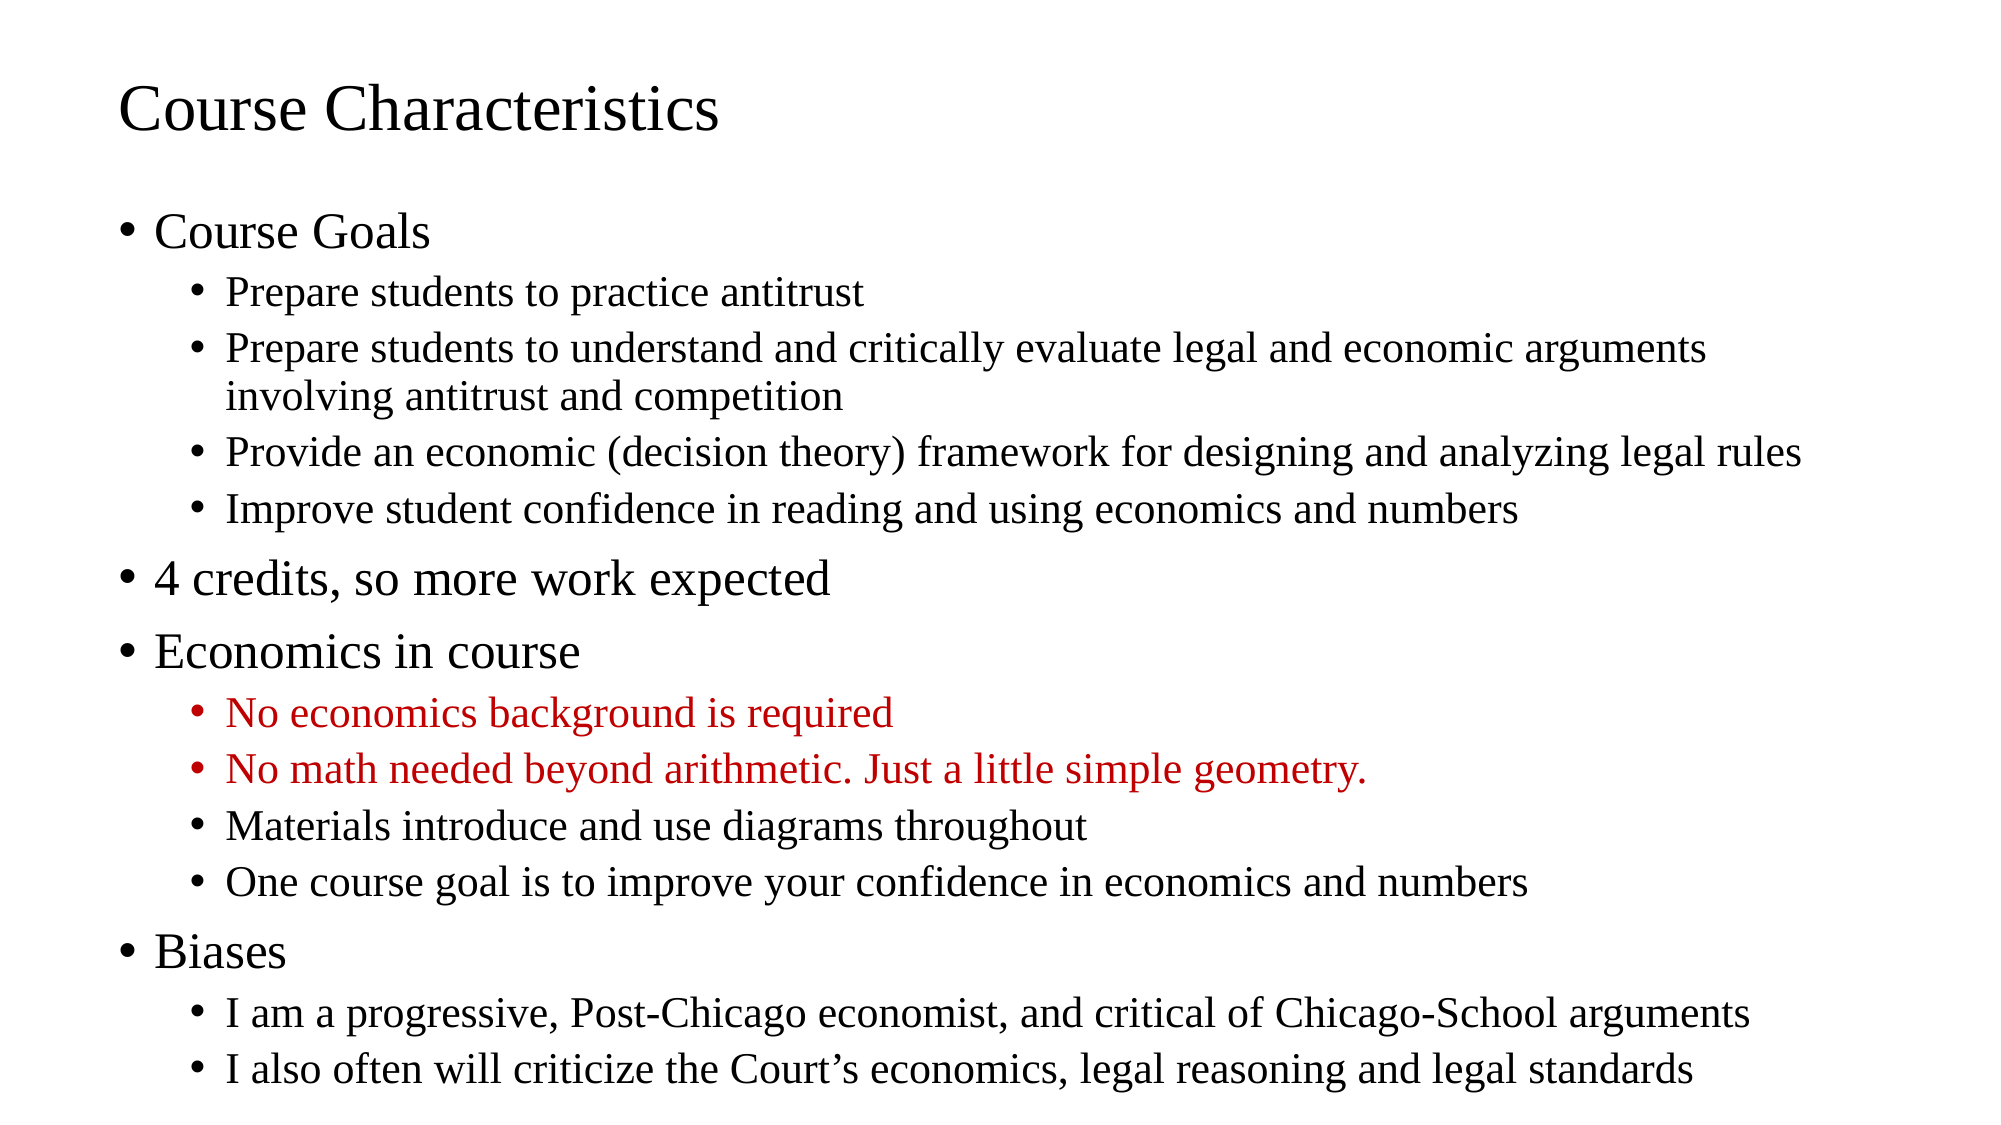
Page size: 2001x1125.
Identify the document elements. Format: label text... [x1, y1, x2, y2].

list Course Goals Prepare students to practice antitrust Prepare students to understand and critically evaluate legal and economic arguments involving antitrust and competition Provide an economic (decision theory) framework for designing and analyzing legal rules Improve student confidence in reading and using economics and numbers 4 credits, so more work expected Economics in course No economics background is required No math needed beyond arithmetic. Just a little simple geometry. Materials introduce and use diagrams throughout One course goal is to improve your confidence in economics and numbers Biases I am a progressive, Post-Chicago economist, and critical of Chicago-School arguments I also often will criticize the Court’s economics, legal reasoning and legal standards [103, 196, 1829, 1125]
title Course Characteristics [103, 0, 1829, 196]
